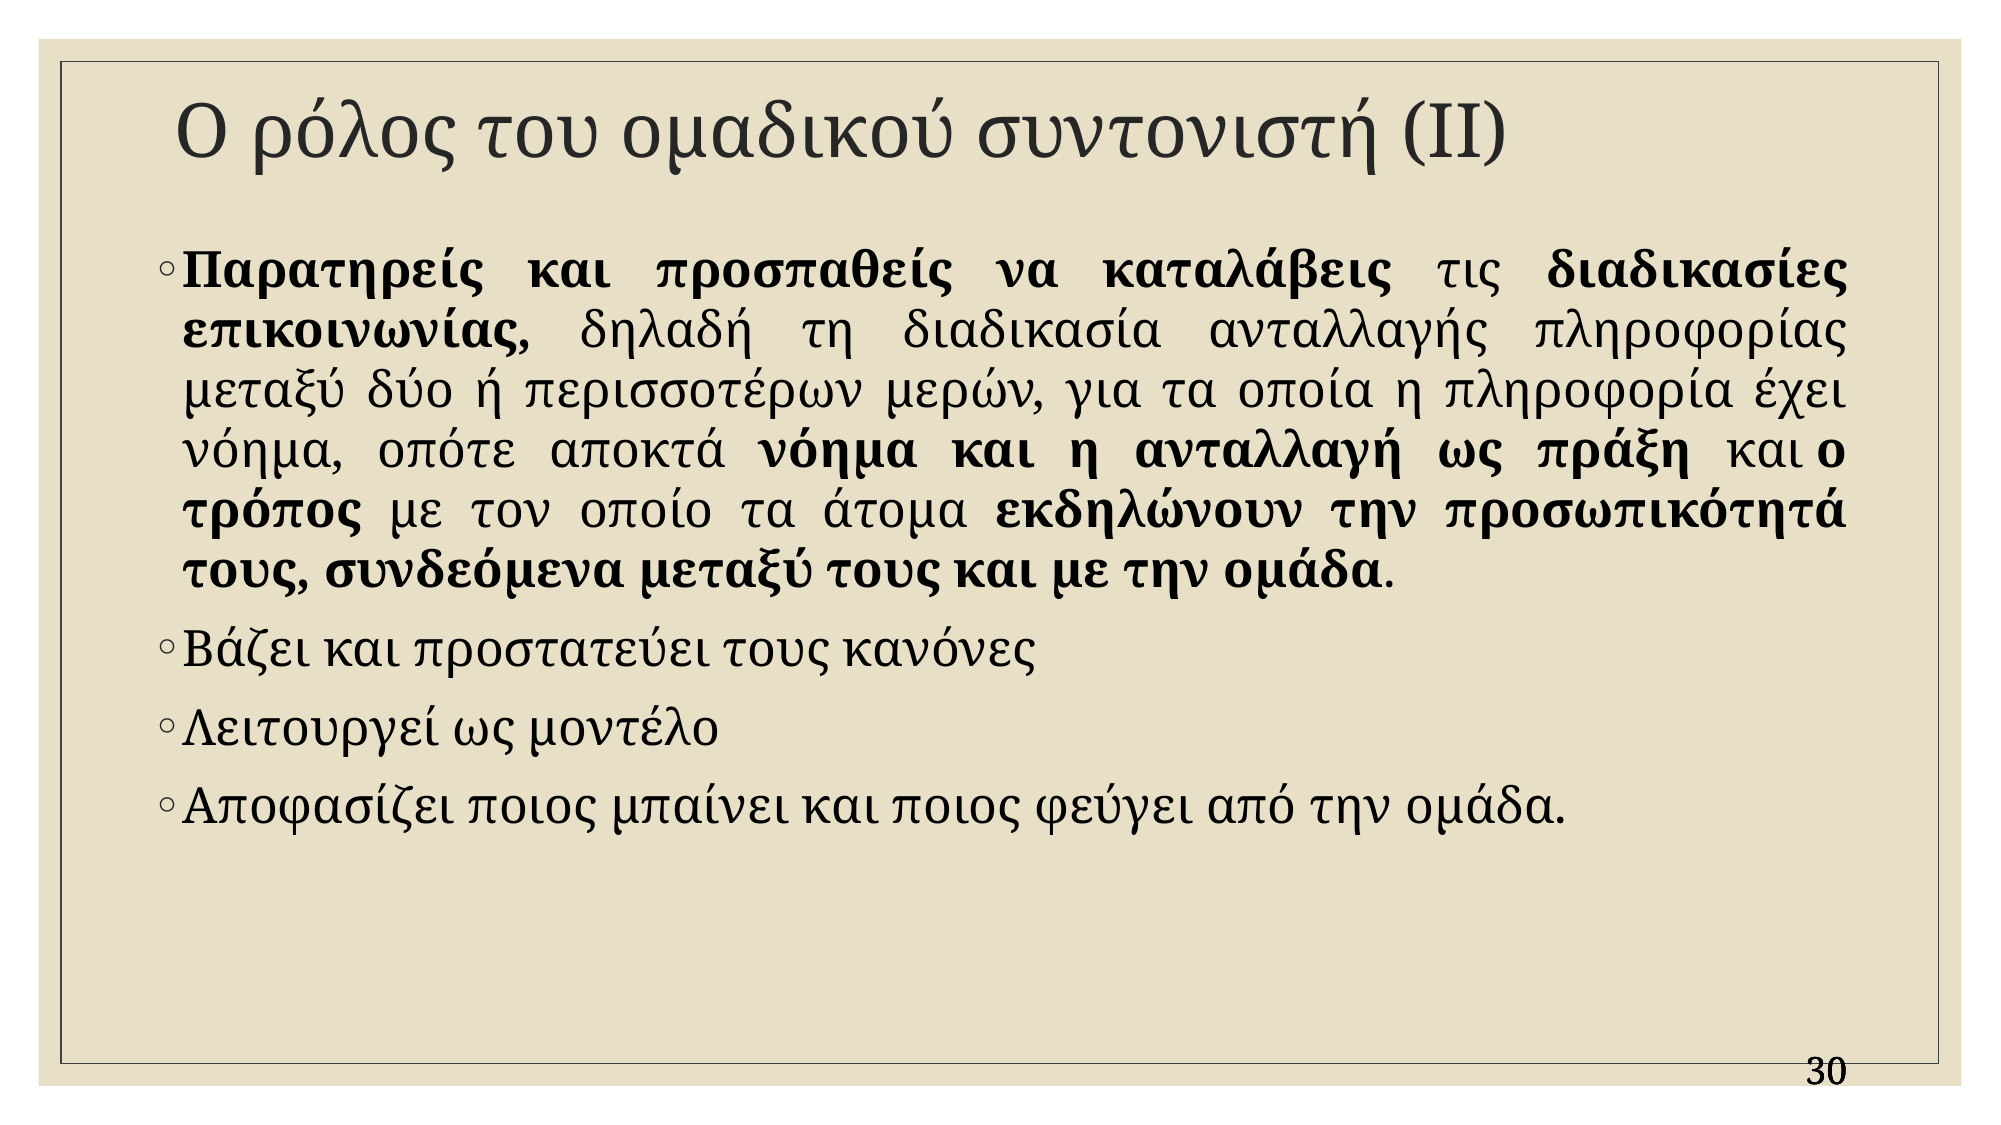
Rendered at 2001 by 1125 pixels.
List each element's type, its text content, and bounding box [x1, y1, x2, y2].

text_box 30 [1412, 1042, 1863, 1103]
list Παρατηρείς και προσπαθείς να καταλάβεις τις διαδικασίες επικοινωνίας, δηλαδή τη διαδικασία ανταλλαγής πληροφορίας μεταξύ δύο ή περισσοτέρων μερών, για τα οποία η πληροφορία έχει νόημα, οπότε αποκτά νόημα και η ανταλλαγή ως πράξη και ο τρόπος με τον οποίο τα άτομα εκδηλώνουν την προσωπικότητά τους, συνδεόμενα μεταξύ τους και με την ομάδα. Βάζει και προστατεύει τους κανόνες Λειτουργεί ως μοντέλο Αποφασίζει ποιος μπαίνει και ποιος φεύγει από την ομάδα. [137, 230, 1863, 1103]
title Ο ρόλος του ομαδικού συντονιστή (ΙΙ) [137, 67, 1952, 193]
